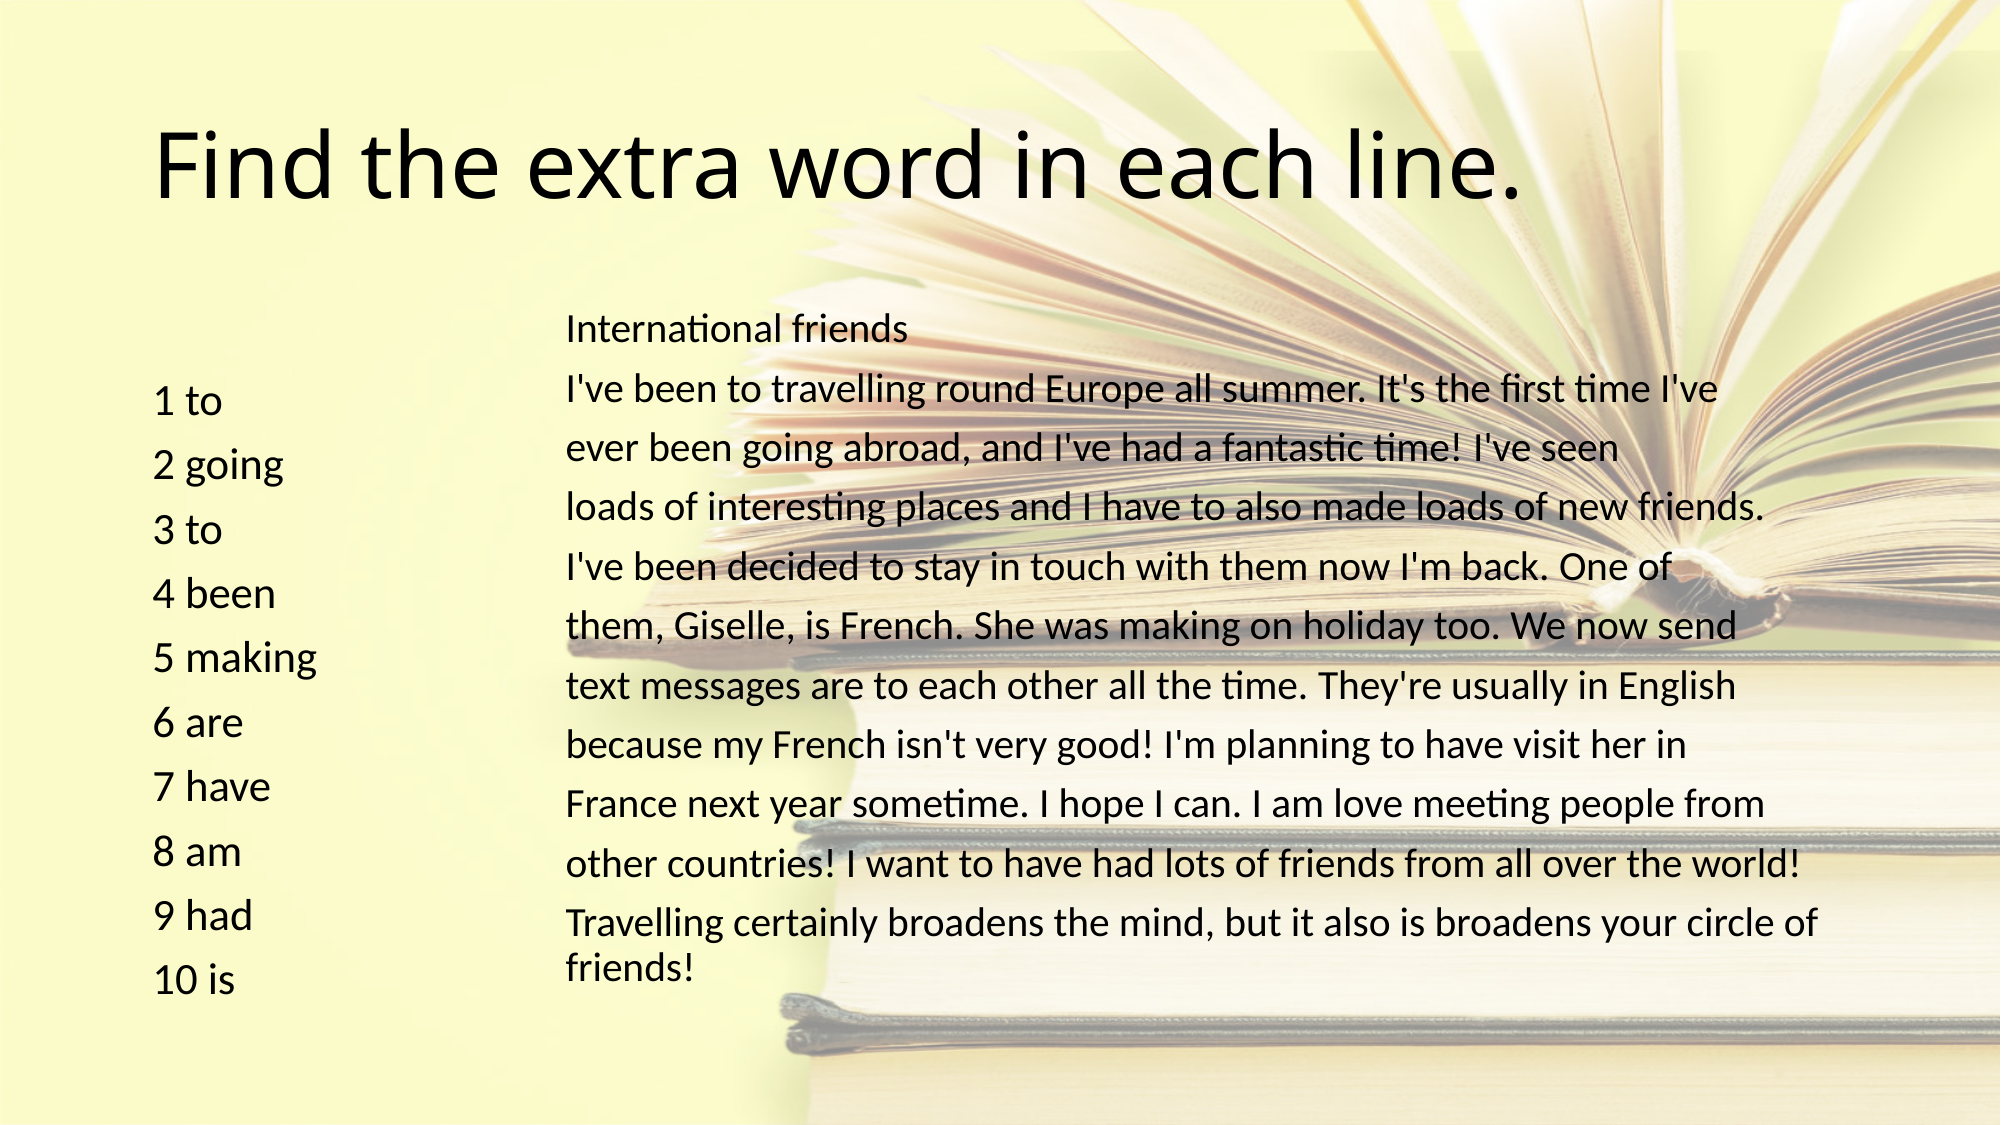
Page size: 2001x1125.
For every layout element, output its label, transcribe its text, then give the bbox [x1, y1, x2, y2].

list International friends I've been to travelling round Europe all summer. It's the first time I've ever been going abroad, and I've had a fantastic time! I've seen loads of interesting places and I have to also made loads of new friends. I've been decided to stay in touch with them now I'm back. One of them, Giselle, is French. She was making on holiday too. We now send text messages are to each other all the time. They're usually in English because my French isn't very good! I'm planning to have visit her in France next year sometime. I hope I can. I am love meeting people from other countries! I want to have had lots of friends from all over the world! Travelling certainly broadens the mind, but it also is broadens your circle of friends! [550, 299, 1863, 1014]
list 1 to 2 going 3 to 4 been 5 making 6 are 7 have 8 am 9 had 10 is [137, 299, 472, 1014]
title Find the extra word in each line. [137, 59, 1863, 278]
